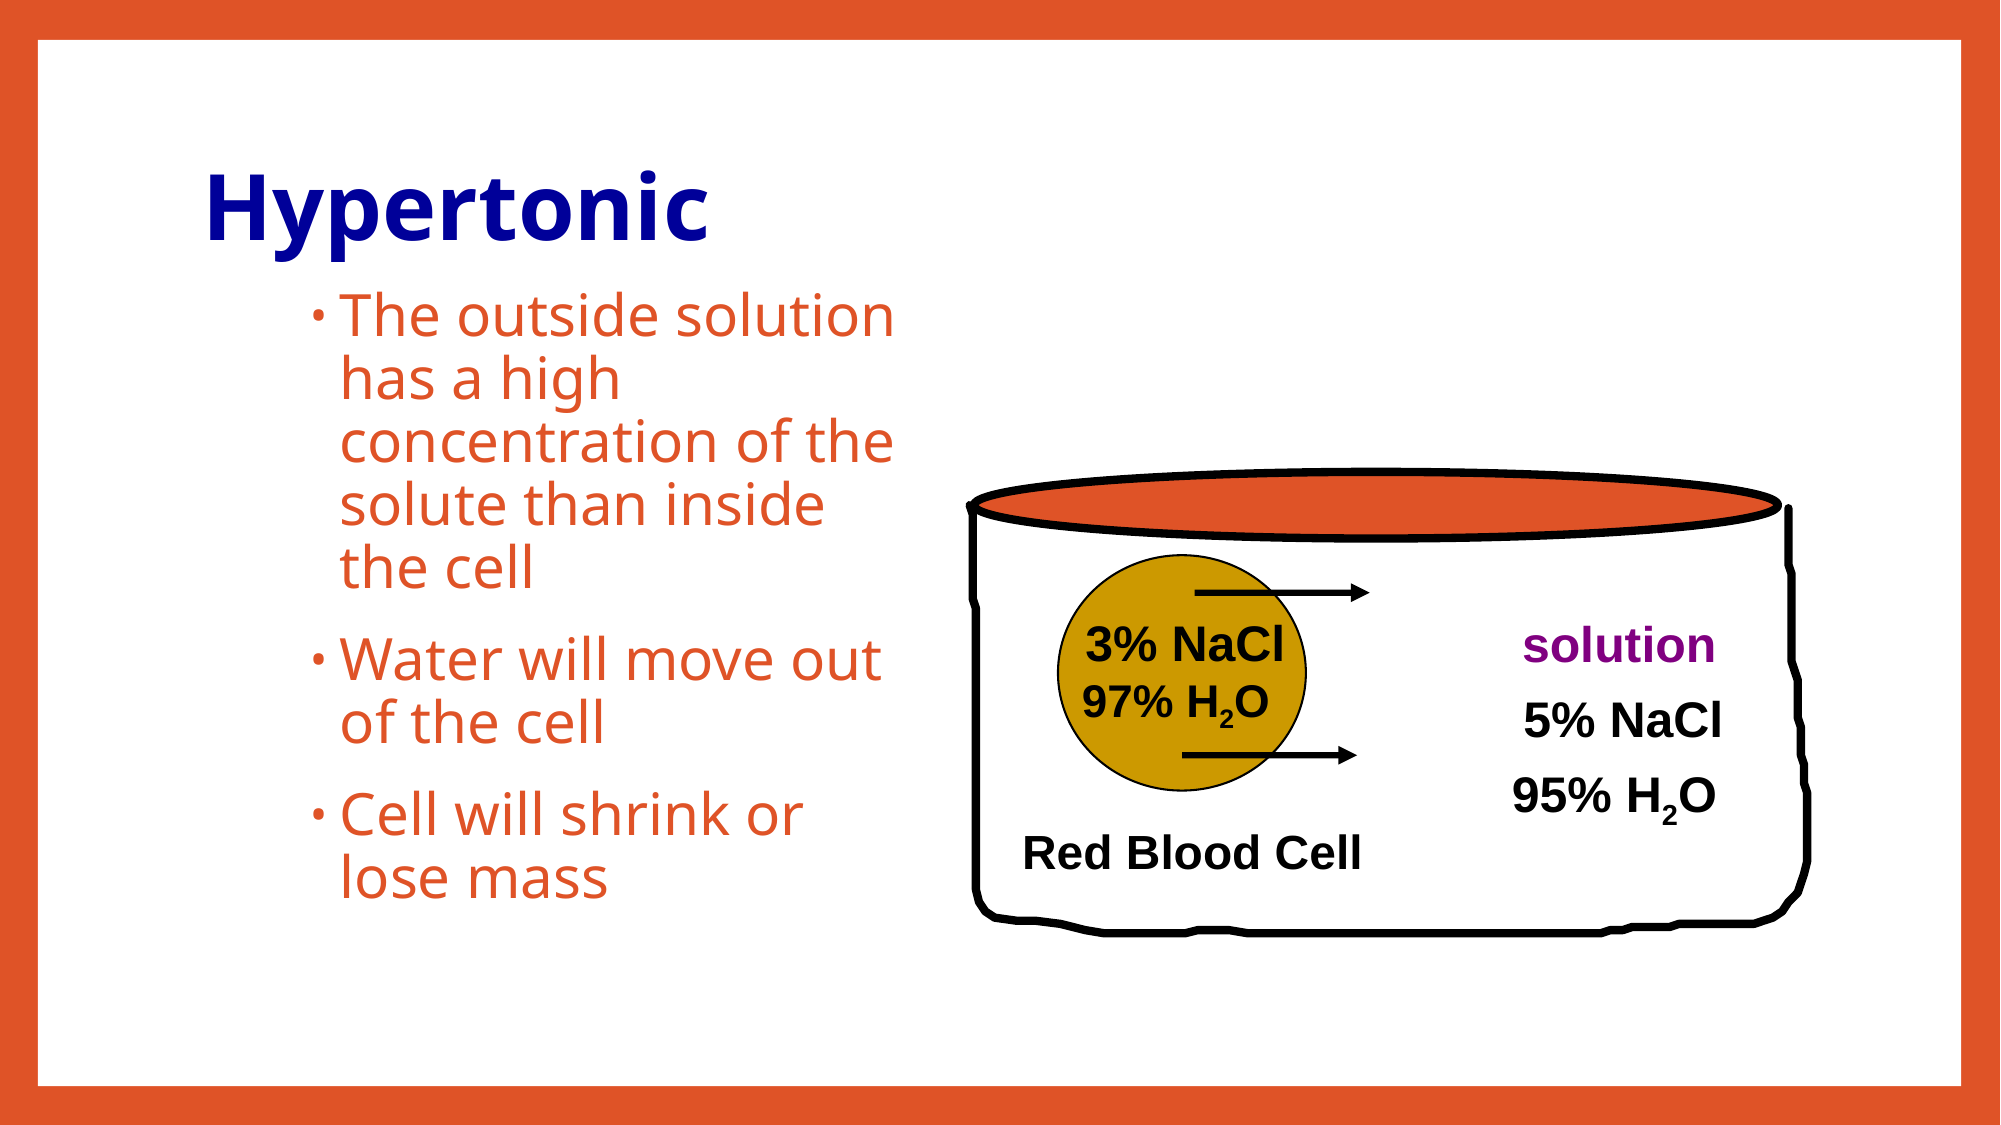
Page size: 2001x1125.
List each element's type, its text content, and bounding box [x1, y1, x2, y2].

list The outside solution has a high concentration of the solute than inside the cell Water will move out of the cell Cell will shrink or lose mass [287, 278, 923, 1010]
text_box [969, 471, 1808, 934]
title Hypertonic [187, 99, 1808, 323]
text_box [1181, 592, 1370, 756]
